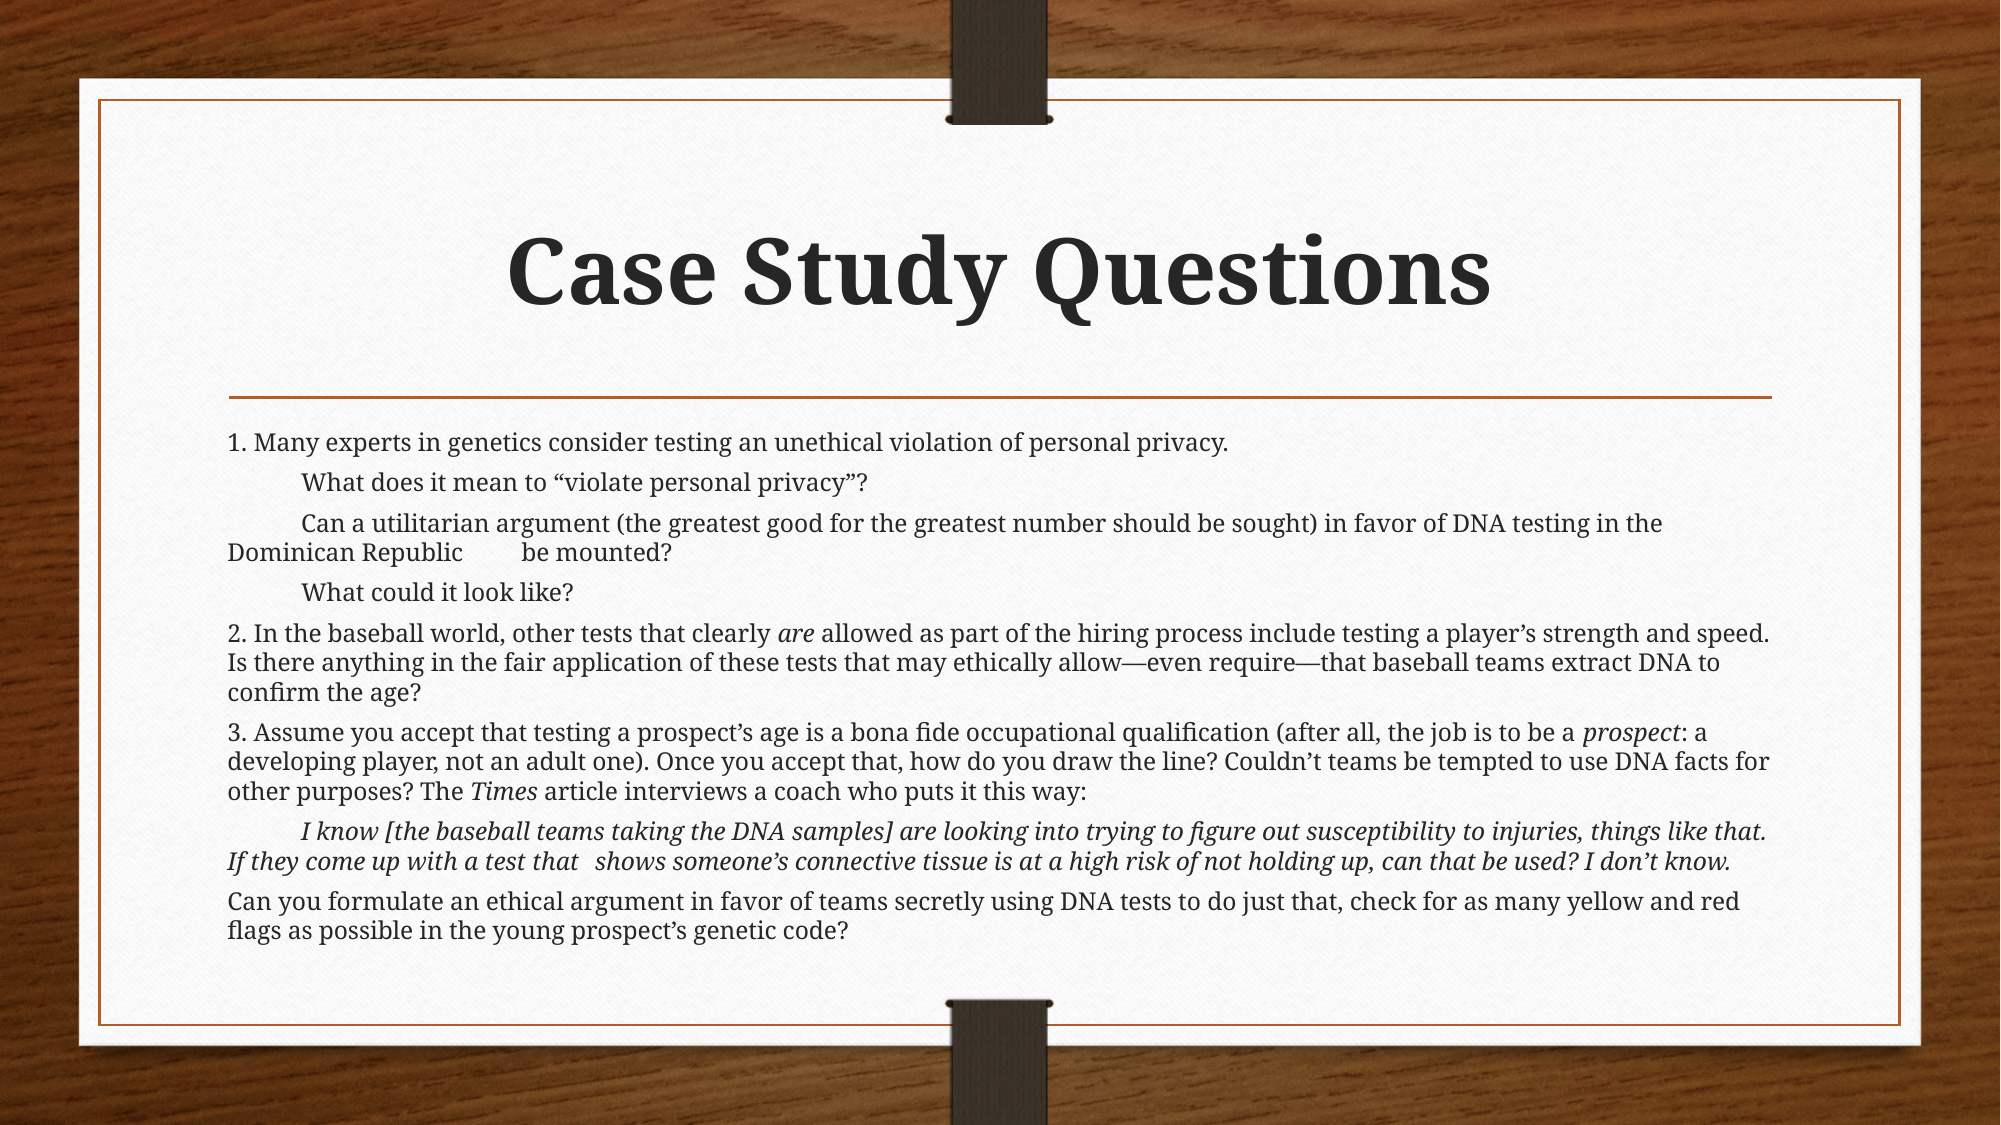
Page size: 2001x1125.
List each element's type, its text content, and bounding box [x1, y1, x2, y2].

title Case Study Questions [212, 161, 1788, 375]
picture [101, 0, 2001, 1125]
picture [0, 0, 948, 1125]
list 1. Many experts in genetics consider testing an unethical violation of personal privacy. What does it mean to “violate personal privacy”? Can a utilitarian argument (the greatest good for the greatest number should be sought) in favor of DNA testing in the Dominican Republic be mounted? What could it look like? 2. In the baseball world, other tests that clearly are allowed as part of the hiring process include testing a player’s strength and speed. Is there anything in the fair application of these tests that may ethically allow—even require—that baseball teams extract DNA to confirm the age? 3. Assume you accept that testing a prospect’s age is a bona fide occupational qualification (after all, the job is to be a prospect: a developing player, not an adult one). Once you accept that, how do you draw the line? Couldn’t teams be tempted to use DNA facts for other purposes? The Times article interviews a coach who puts it this way: I know [the baseball teams taking the DNA samples] are looking into trying to figure out susceptibility to injuries, things like that. If they come up with a test that shows someone’s connective tissue is at a high risk of not holding up, can that be used? I don’t know. Can you formulate an ethical argument in favor of teams secretly using DNA tests to do just that, check for as many yellow and red flags as possible in the young prospect’s genetic code? [212, 419, 1788, 964]
